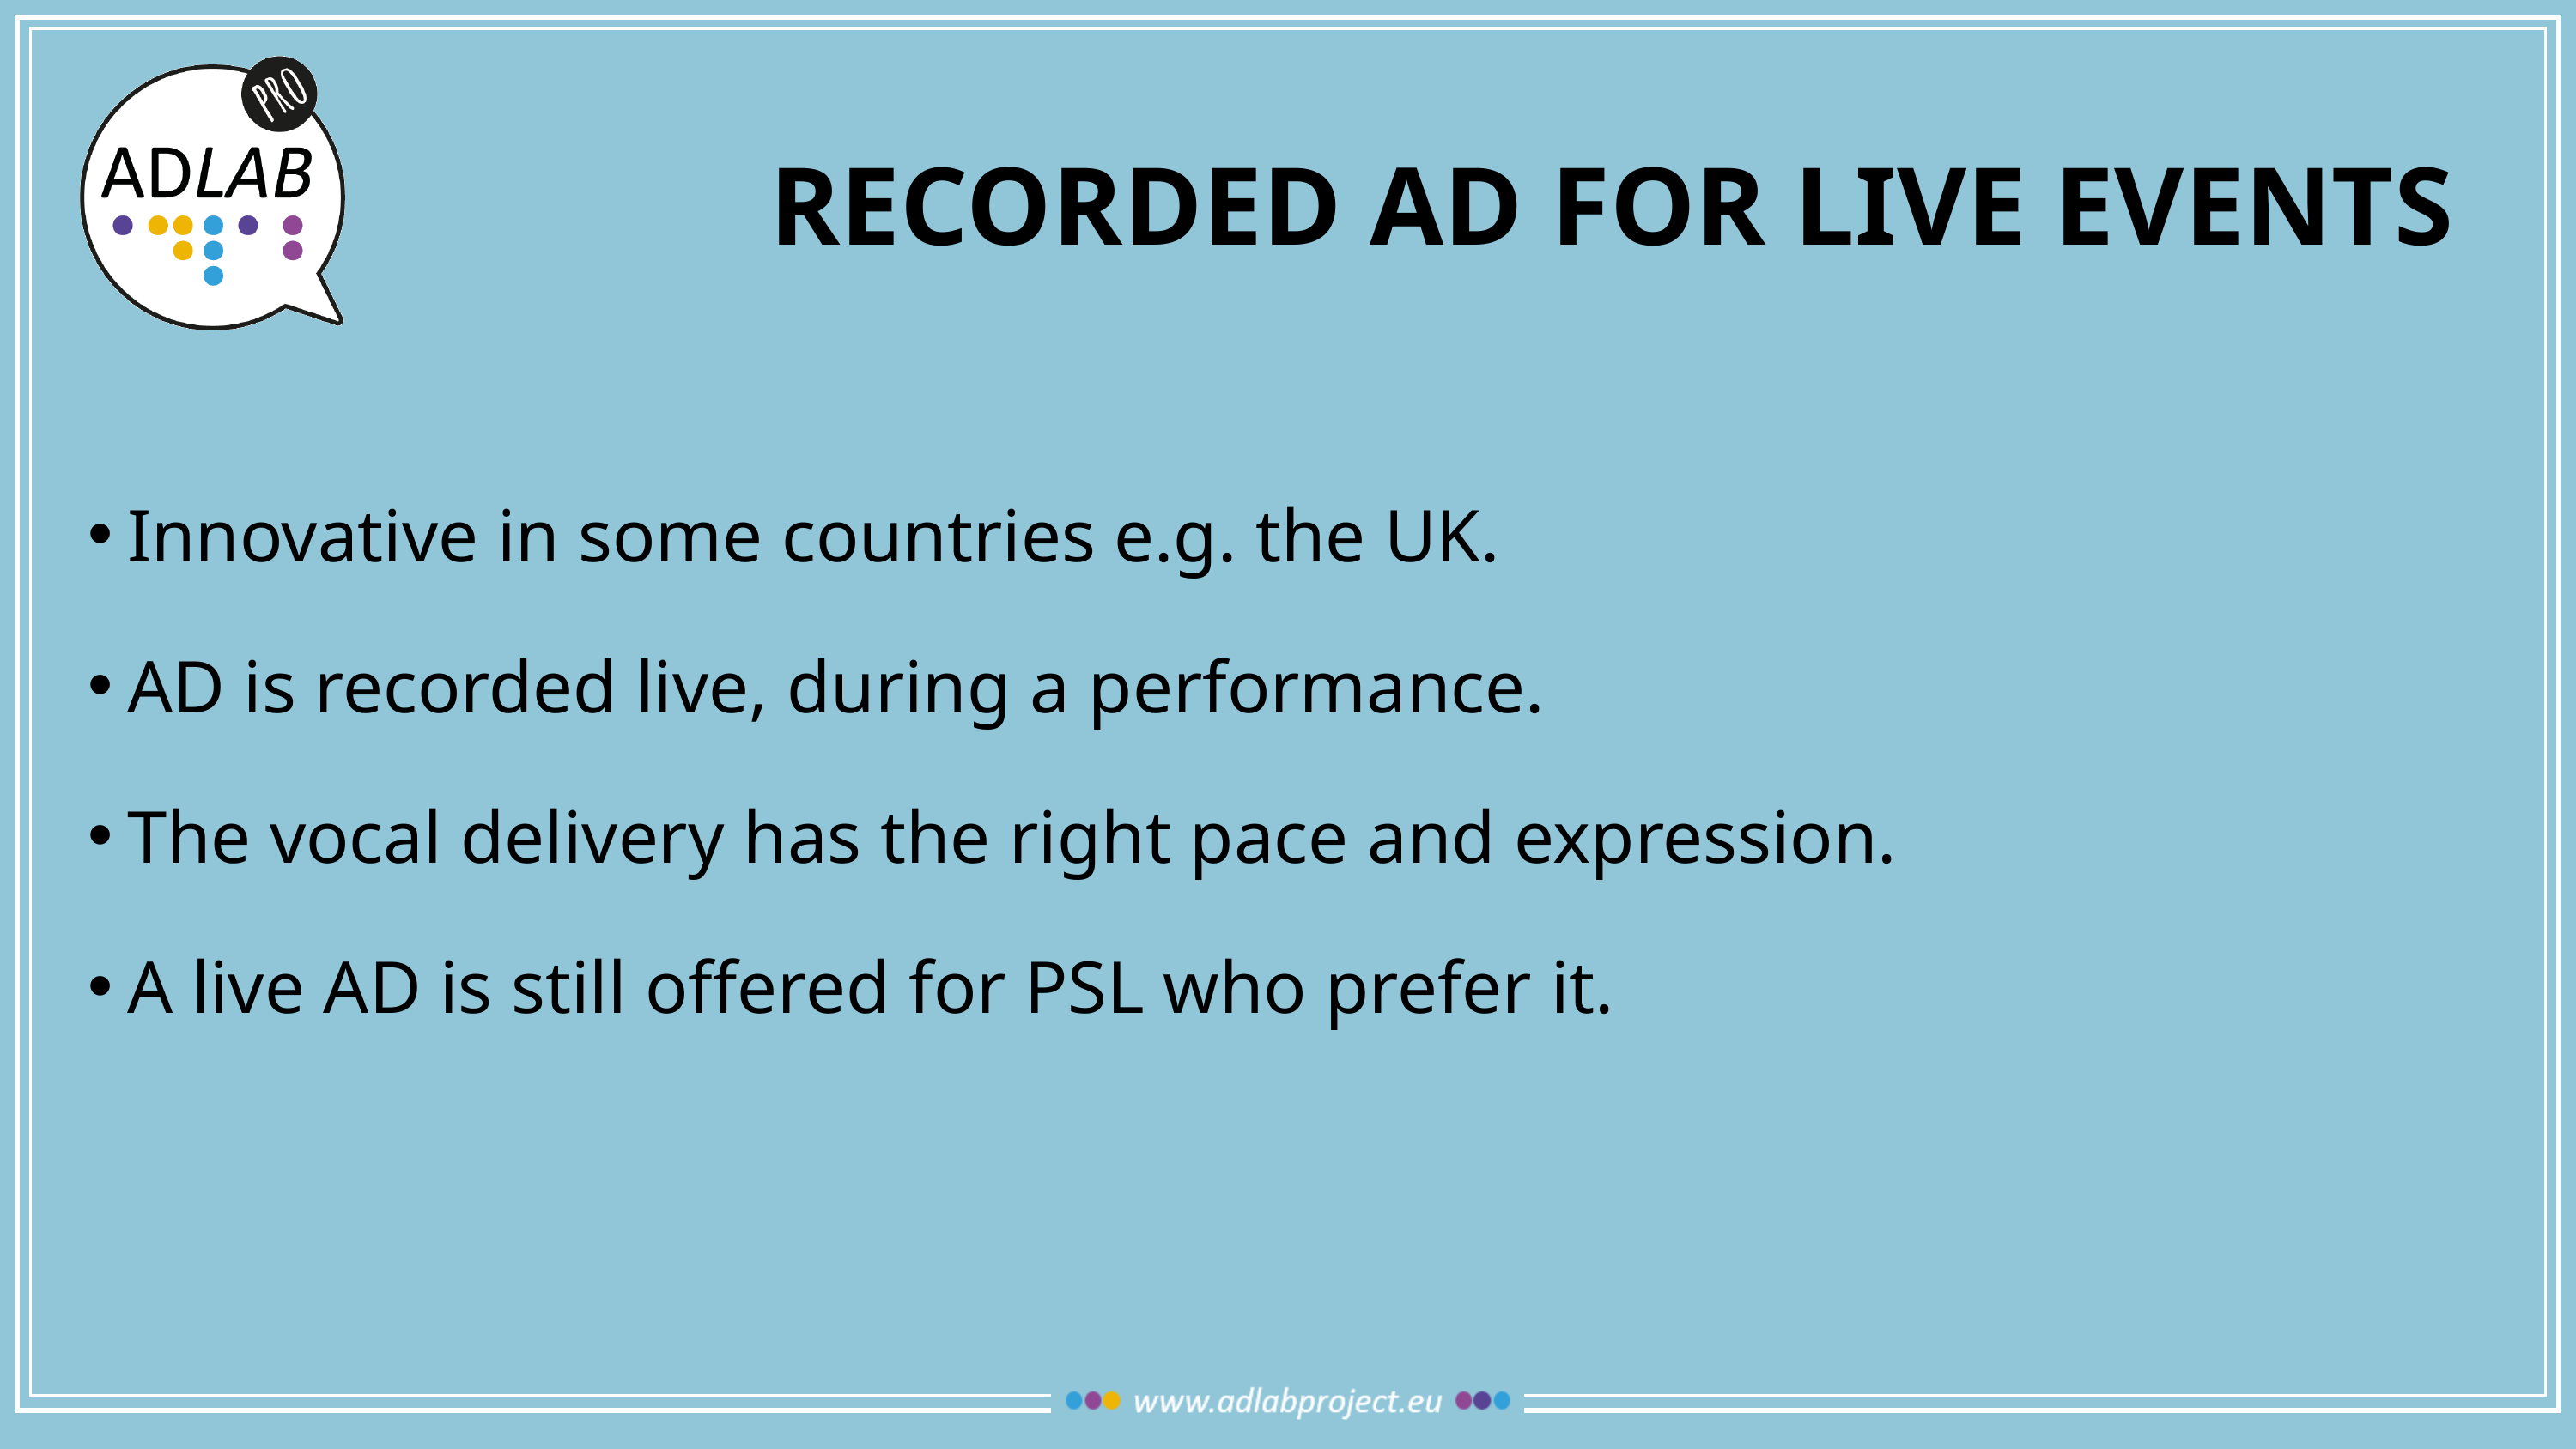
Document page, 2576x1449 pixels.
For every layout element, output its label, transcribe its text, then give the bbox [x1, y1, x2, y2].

picture [72, 49, 353, 330]
picture [1051, 1378, 1524, 1429]
title Recorded ad for live events [384, 70, 2467, 351]
list Innovative in some countries e.g. the UK. AD is recorded live, during a performance. The vocal delivery has the right pace and expression. A live AD is still offered for PSL who prefer it. [75, 440, 2501, 1192]
